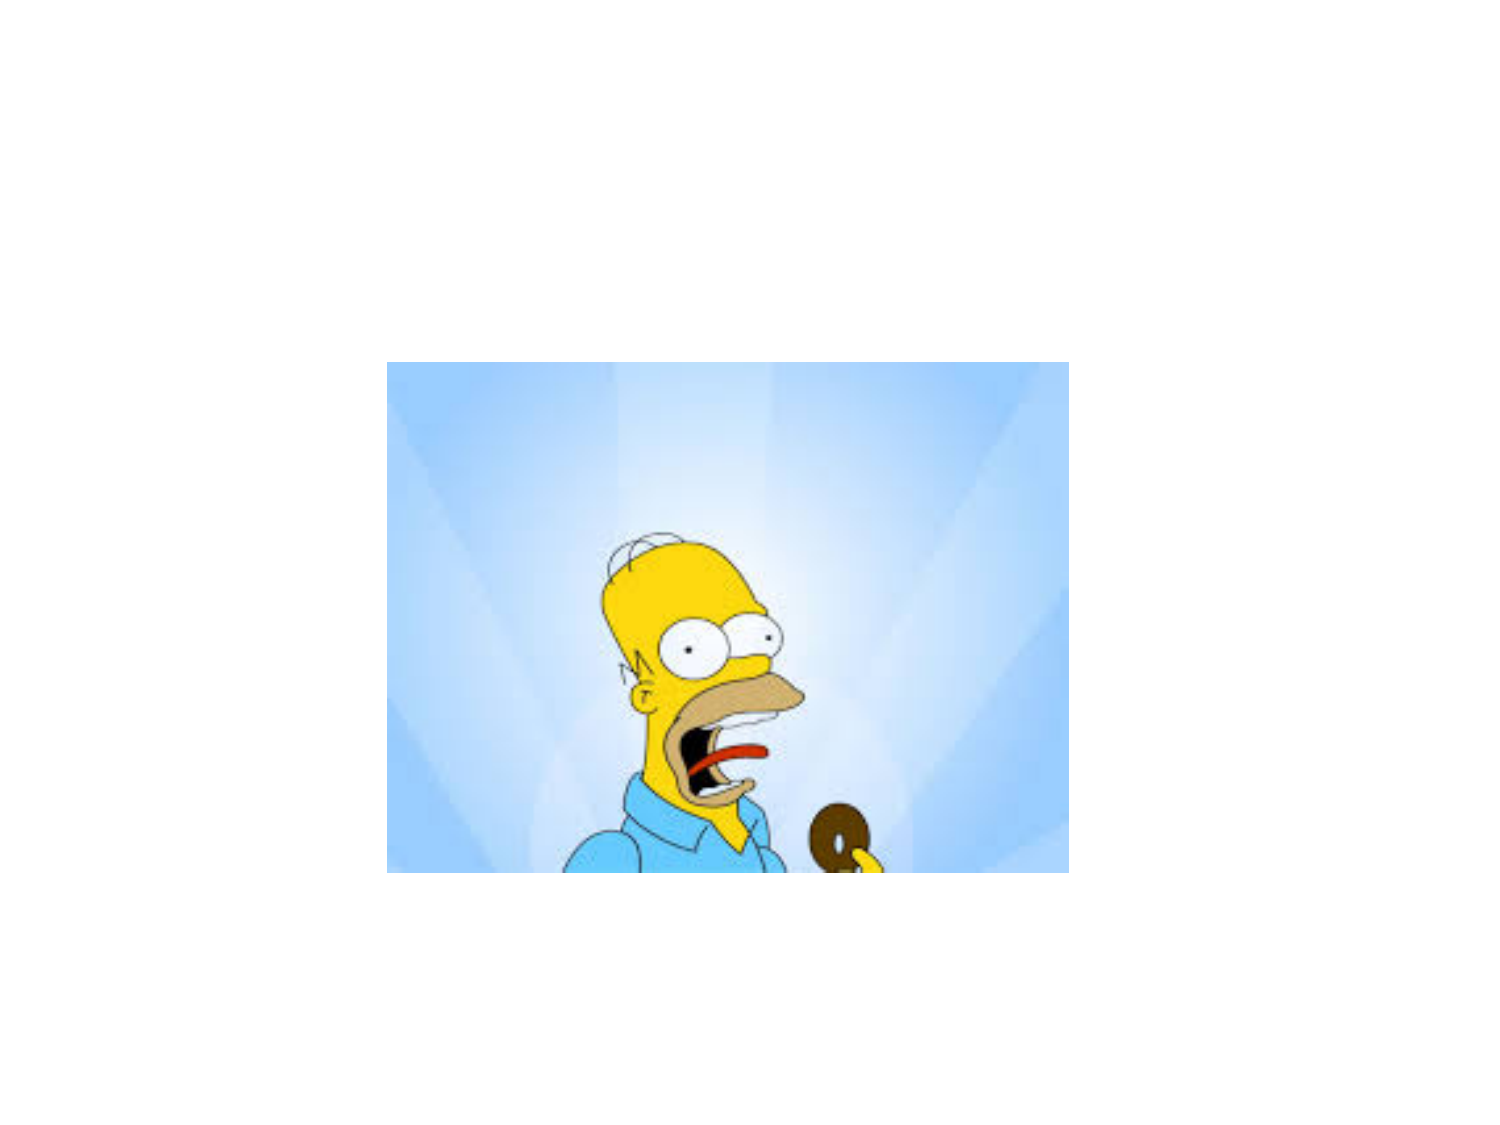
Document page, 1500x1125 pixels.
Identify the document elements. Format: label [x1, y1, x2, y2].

list [387, 362, 1069, 873]
